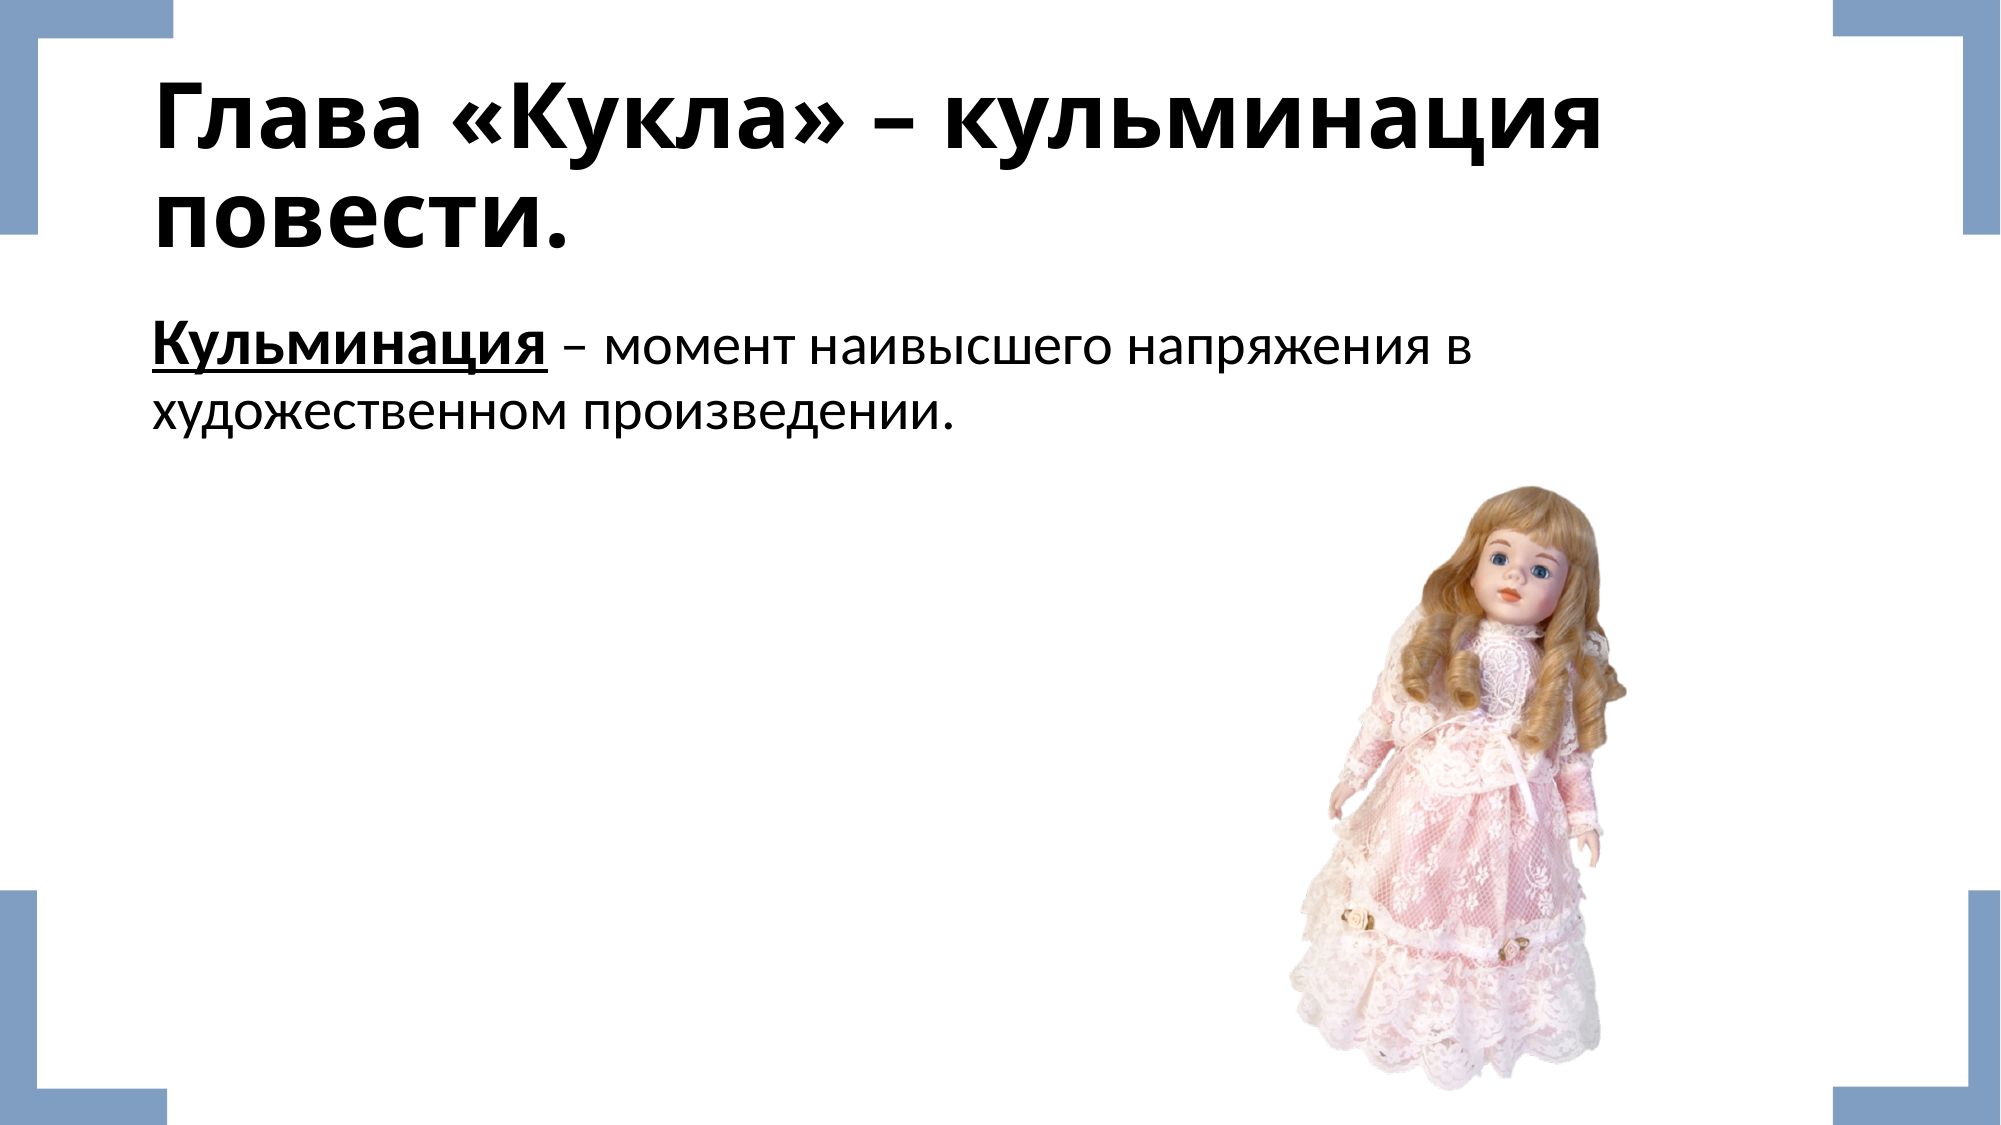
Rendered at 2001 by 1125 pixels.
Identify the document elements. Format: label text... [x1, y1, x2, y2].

title Глава «Кукла» – кульминация повести. [137, 59, 1863, 278]
list Кульминация – момент наивысшего напряжения в художественном произведении. [137, 299, 1863, 1014]
picture [1266, 456, 1731, 1124]
